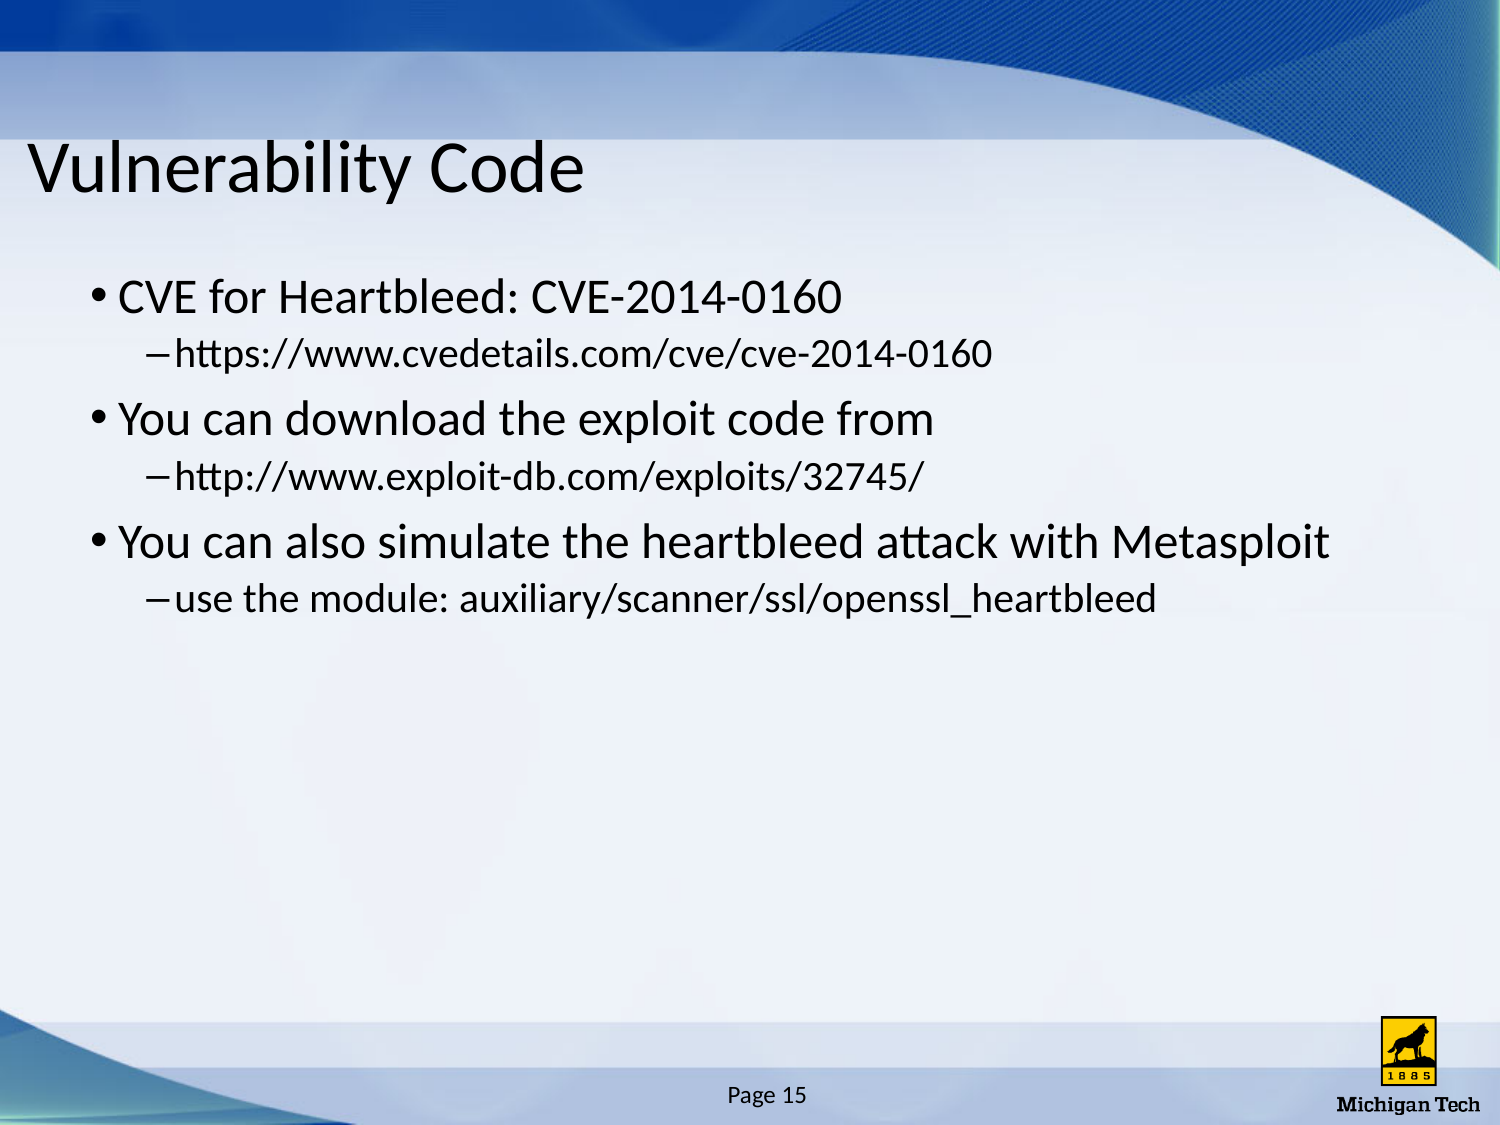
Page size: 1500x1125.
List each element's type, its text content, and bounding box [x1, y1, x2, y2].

list CVE for Heartbleed: CVE-2014-0160 https://www.cvedetails.com/cve/cve-2014-0160 You can download the exploit code from http://www.exploit-db.com/exploits/32745/ You can also simulate the heartbleed attack with Metasploit use the module: auxiliary/scanner/ssl/openssl_heartbleed [75, 262, 1425, 1063]
title Vulnerability Code [12, 75, 1263, 263]
picture [0, 0, 1500, 1125]
